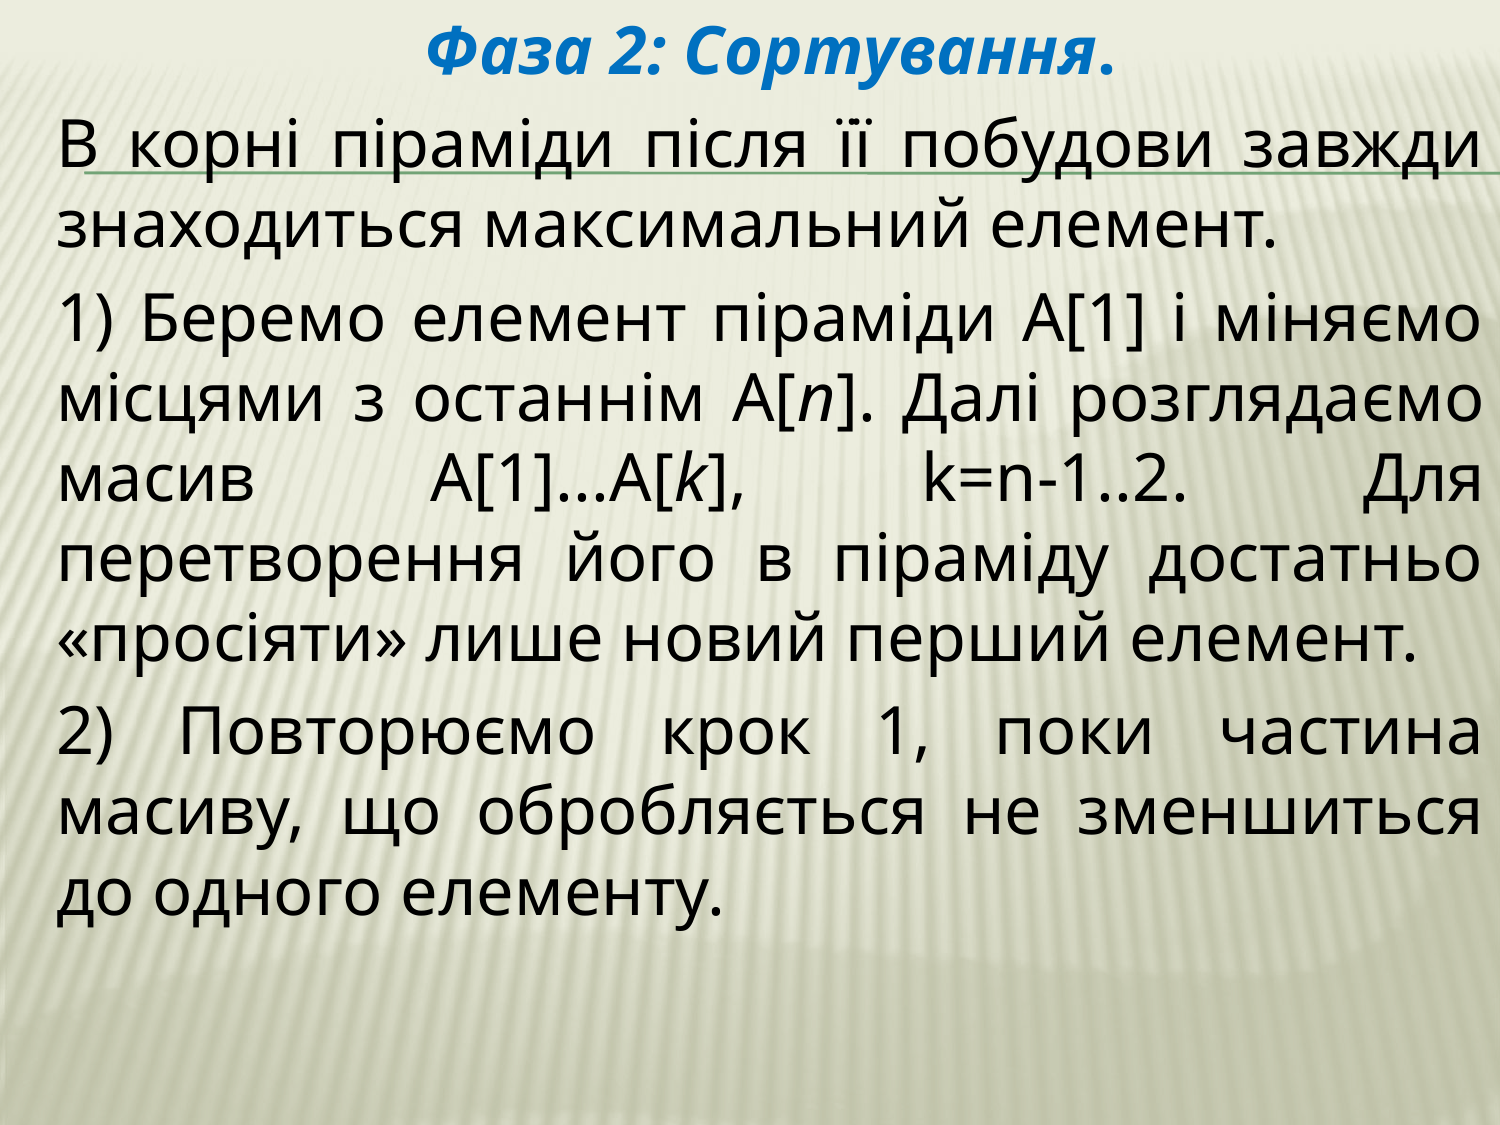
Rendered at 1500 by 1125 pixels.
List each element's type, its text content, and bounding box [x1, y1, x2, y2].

list Фаза 2: Сортування. В корні піраміди після її побудови завжди знаходиться максимальний елемент. 1) Беремо елемент піраміди А[1] і міняємо місцями з останнім А[n]. Далі розглядаємо масив А[1]...А[k], k=n-1..2. Для перетворення його в піраміду достатньо «просіяти» лише новий перший елемент. 2) Повторюємо крок 1, поки частина масиву, що обробляється не зменшиться до одного елементу. [41, 0, 1500, 1059]
